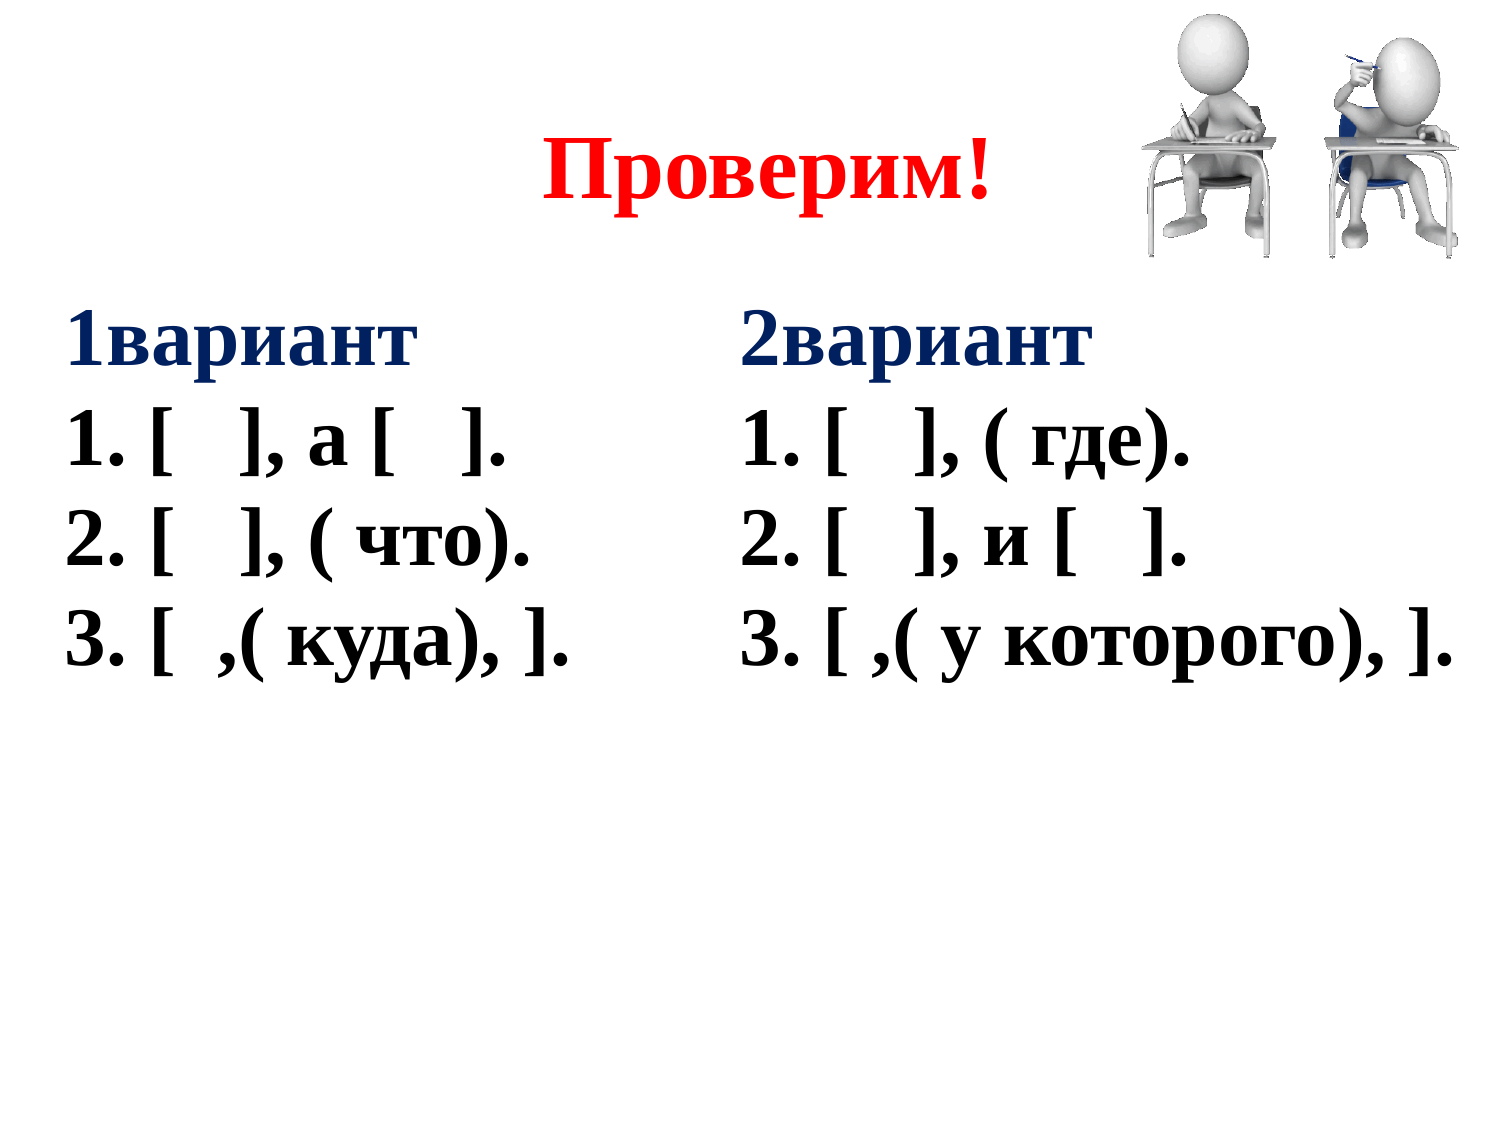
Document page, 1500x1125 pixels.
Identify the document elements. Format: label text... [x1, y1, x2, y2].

text_box Проверим! [527, 99, 1011, 225]
text_box 2вариант 1. [ ], ( где). 2. [ ], и [ ]. 3. [ ,( у которого), ]. [725, 274, 1500, 690]
text_box 1вариант 1. [ ], а [ ]. 2. [ ], ( что). 3. [ ,( куда), ]. [50, 274, 688, 690]
picture [1109, 0, 1487, 332]
